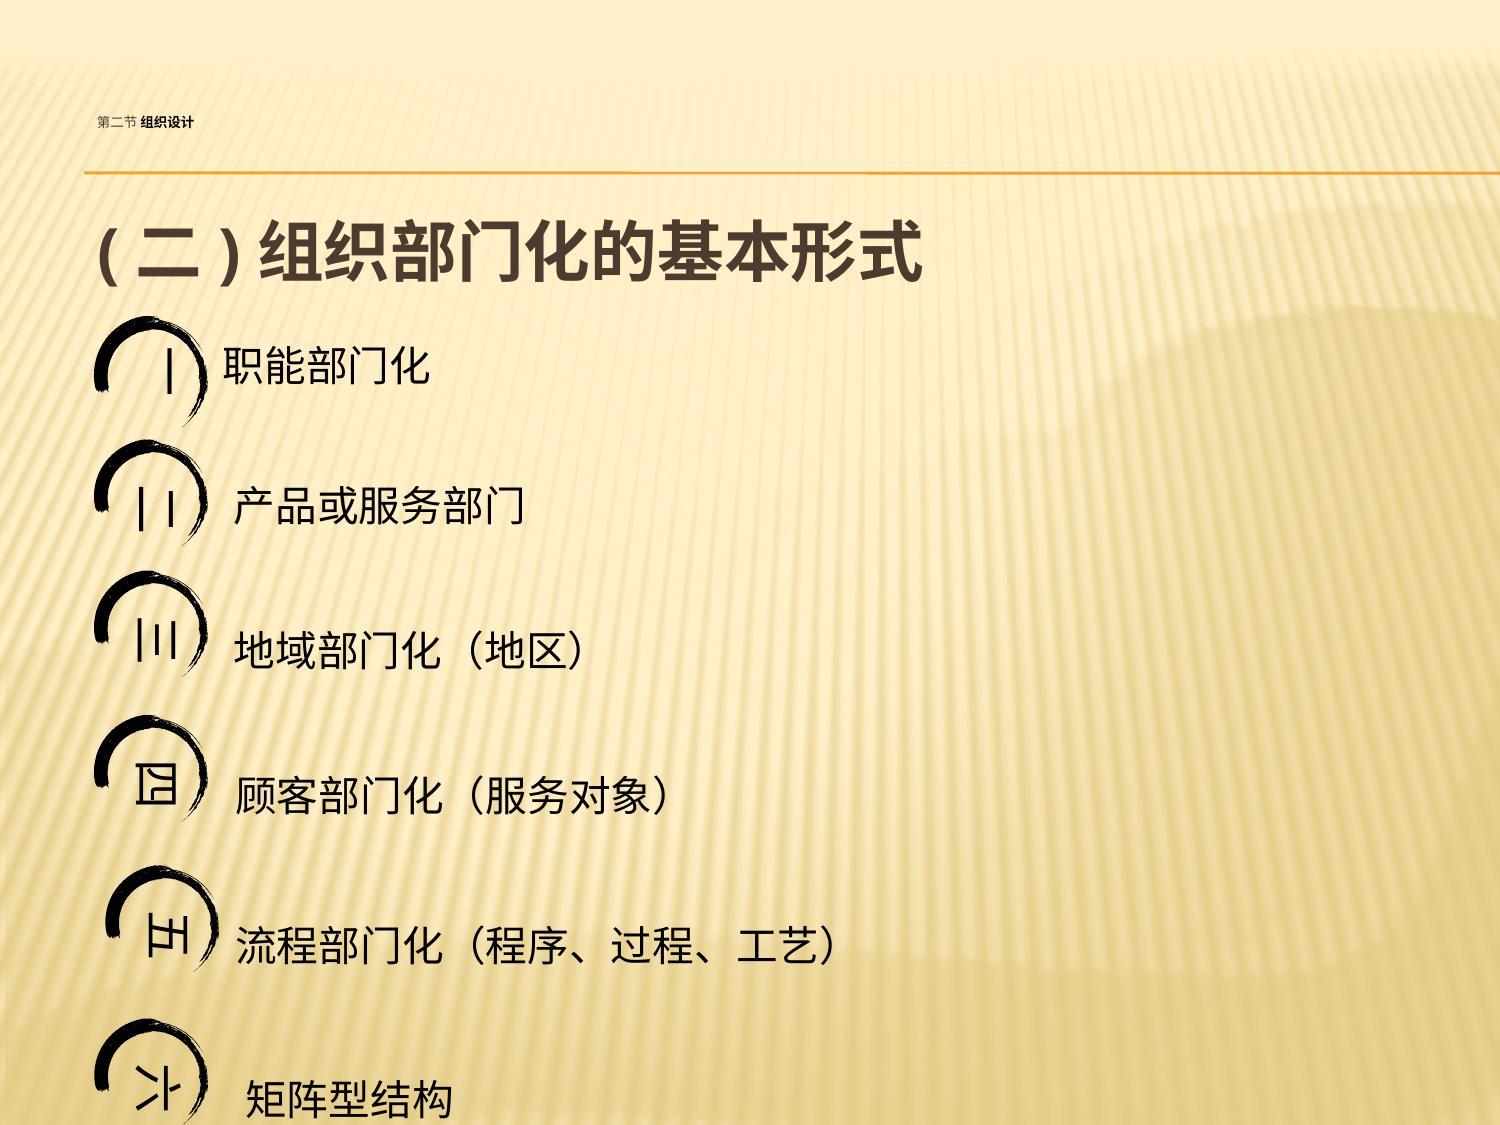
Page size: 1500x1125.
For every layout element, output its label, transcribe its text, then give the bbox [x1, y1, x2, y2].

text_box 顾客部门化（服务对象） [218, 762, 1011, 827]
title 第二节 组织设计 [82, 82, 1432, 155]
list (二)组织部门化的基本形式 [81, 201, 1426, 972]
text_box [93, 1018, 209, 1125]
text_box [93, 315, 208, 428]
text_box 地域部门化（地区） [218, 617, 1053, 683]
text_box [93, 714, 208, 822]
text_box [104, 865, 220, 973]
text_box 产品或服务部门 [219, 471, 1053, 537]
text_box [93, 439, 208, 547]
text_box 职能部门化 [218, 332, 447, 397]
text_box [93, 570, 208, 678]
text_box 流程部门化（程序、过程、工艺） [228, 912, 1011, 978]
text_box 矩阵型结构 [217, 1065, 1011, 1125]
